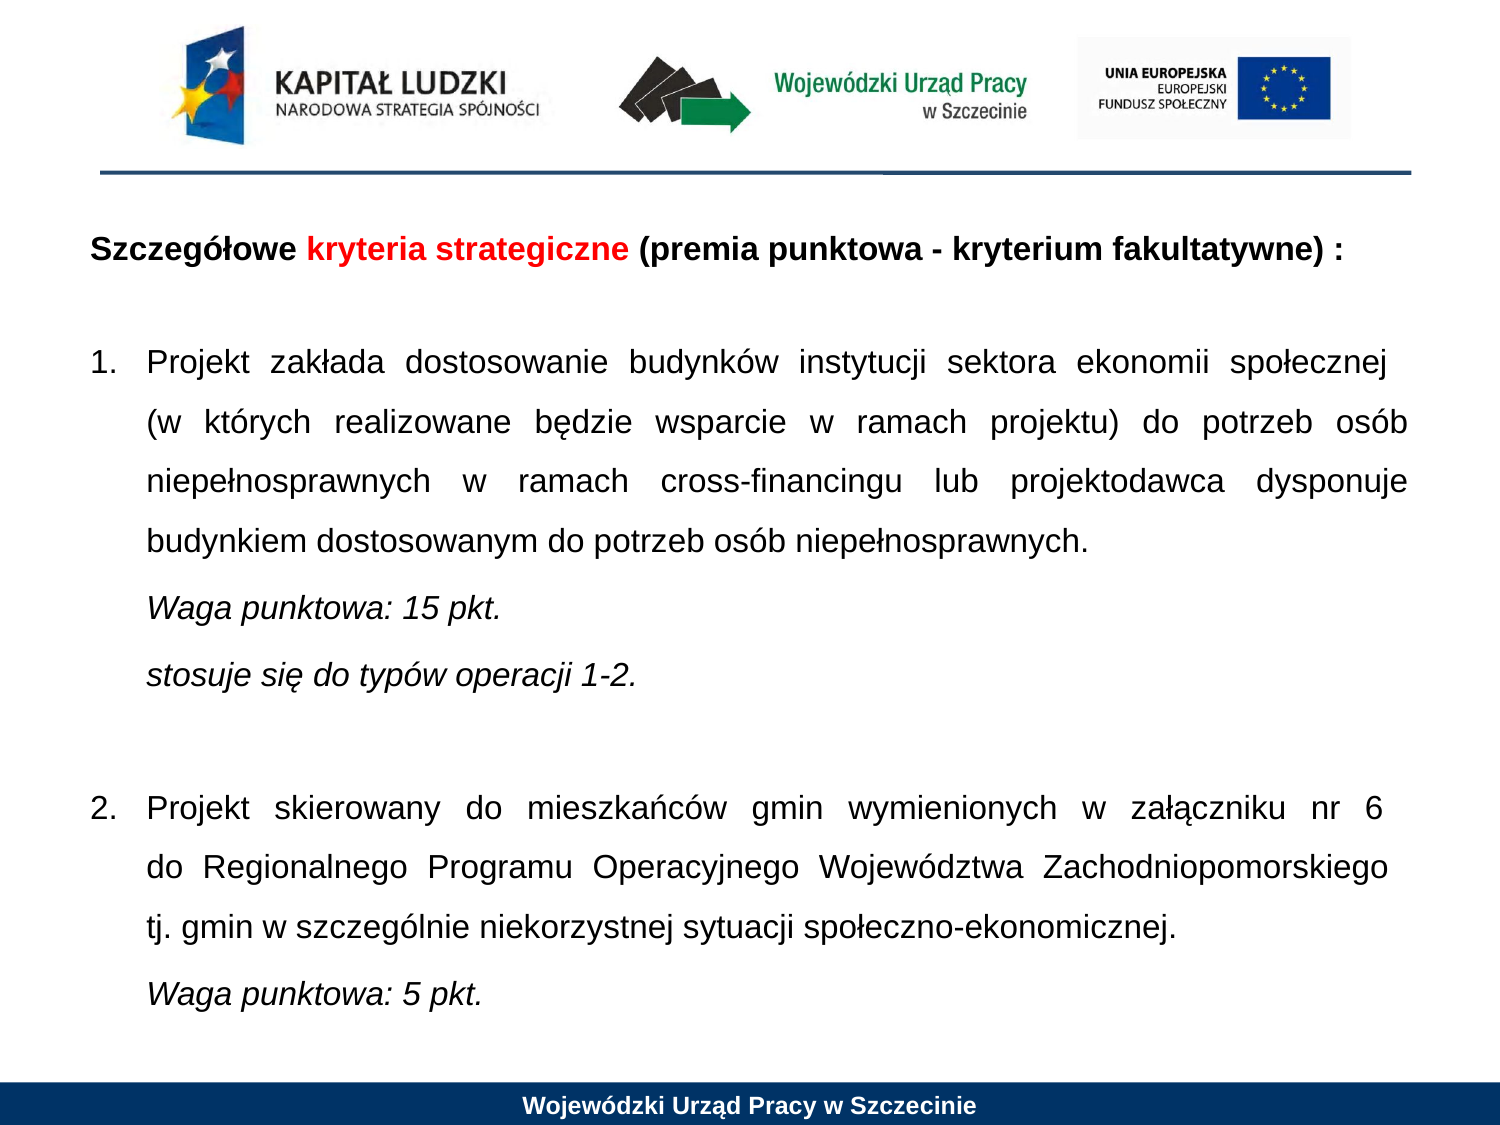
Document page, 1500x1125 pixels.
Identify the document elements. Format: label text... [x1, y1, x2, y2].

picture [159, 24, 1353, 149]
list Szczegółowe kryteria strategiczne (premia punktowa - kryterium fakultatywne) : Projekt zakłada dostosowanie budynków instytucji sektora ekonomii społecznej (w których realizowane będzie wsparcie w ramach projektu) do potrzeb osób niepełnosprawnych w ramach cross-financingu lub projektodawca dysponuje budynkiem dostosowanym do potrzeb osób niepełnosprawnych. Waga punktowa: 15 pkt. stosuje się do typów operacji 1-2. Projekt skierowany do mieszkańców gmin wymienionych w załączniku nr 6 do Regionalnego Programu Operacyjnego Województwa Zachodniopomorskiego tj. gmin w szczególnie niekorzystnej sytuacji społeczno-ekonomicznej. Waga punktowa: 5 pkt. [74, 172, 1426, 1067]
